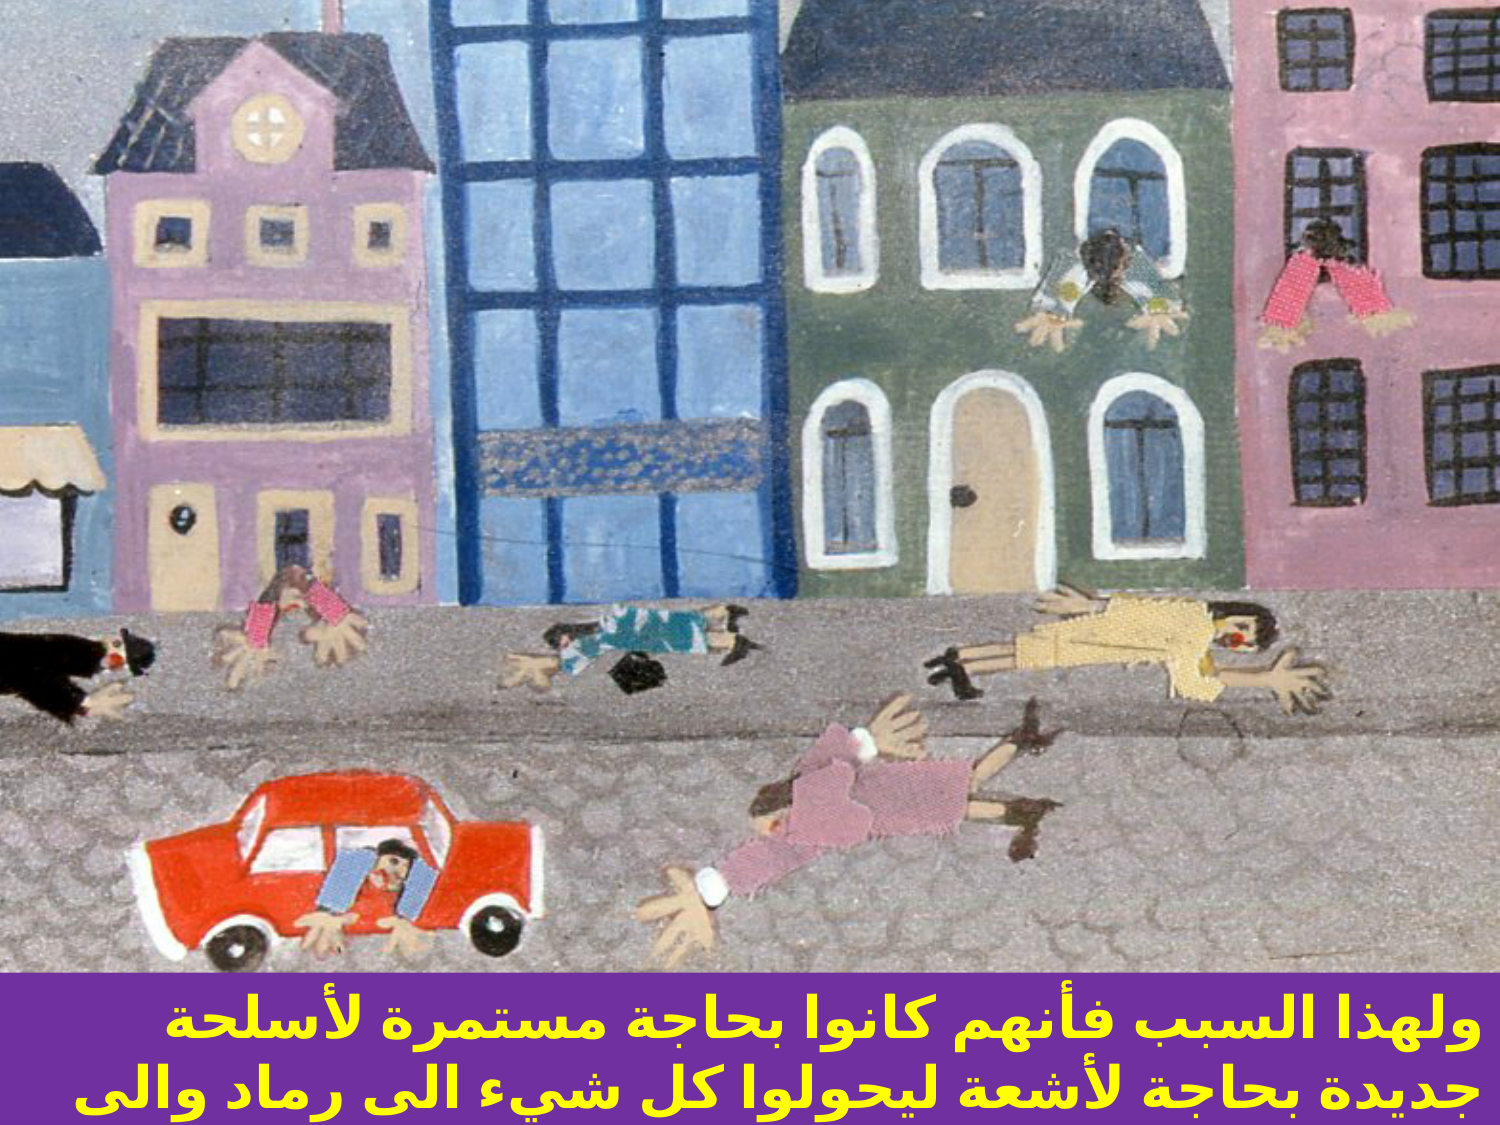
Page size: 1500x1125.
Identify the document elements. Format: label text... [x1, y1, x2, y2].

picture [0, 0, 1500, 973]
text_box ولهذا السبب فأنهم كانوا بحاجة مستمرة لأسلحة جديدة بحاجة لأشعة ليحولوا كل شيء الى رماد والى قنابل نيترونية تدمر كل شيء يقف في طريقها... [0, 979, 1500, 1125]
